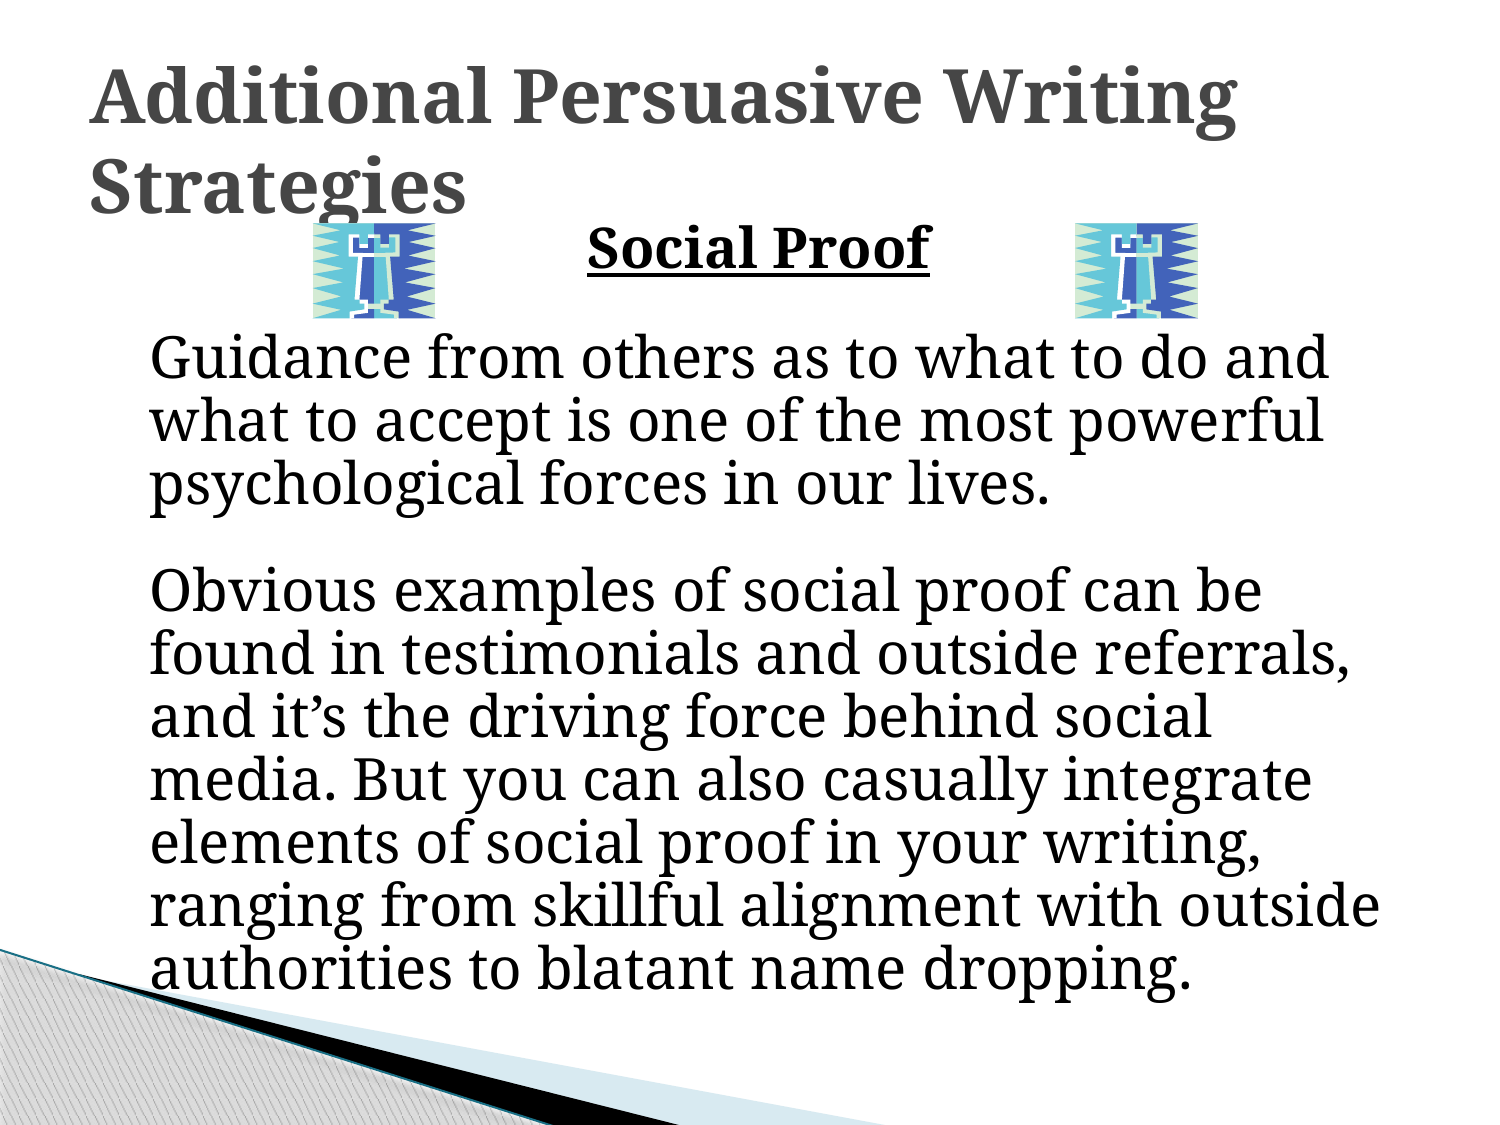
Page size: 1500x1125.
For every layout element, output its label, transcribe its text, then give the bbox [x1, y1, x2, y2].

picture [312, 221, 438, 321]
title Additional Persuasive Writing Strategies [75, 45, 1425, 233]
picture [1074, 221, 1201, 321]
list Social Proof Guidance from others as to what to do and what to accept is one of the most powerful psychological forces in our lives. Obvious examples of social proof can be found in testimonials and outside referrals, and it’s the driving force behind social media. But you can also casually integrate elements of social proof in your writing, ranging from skillful alignment with outside authorities to blatant name dropping. [75, 233, 1425, 1006]
